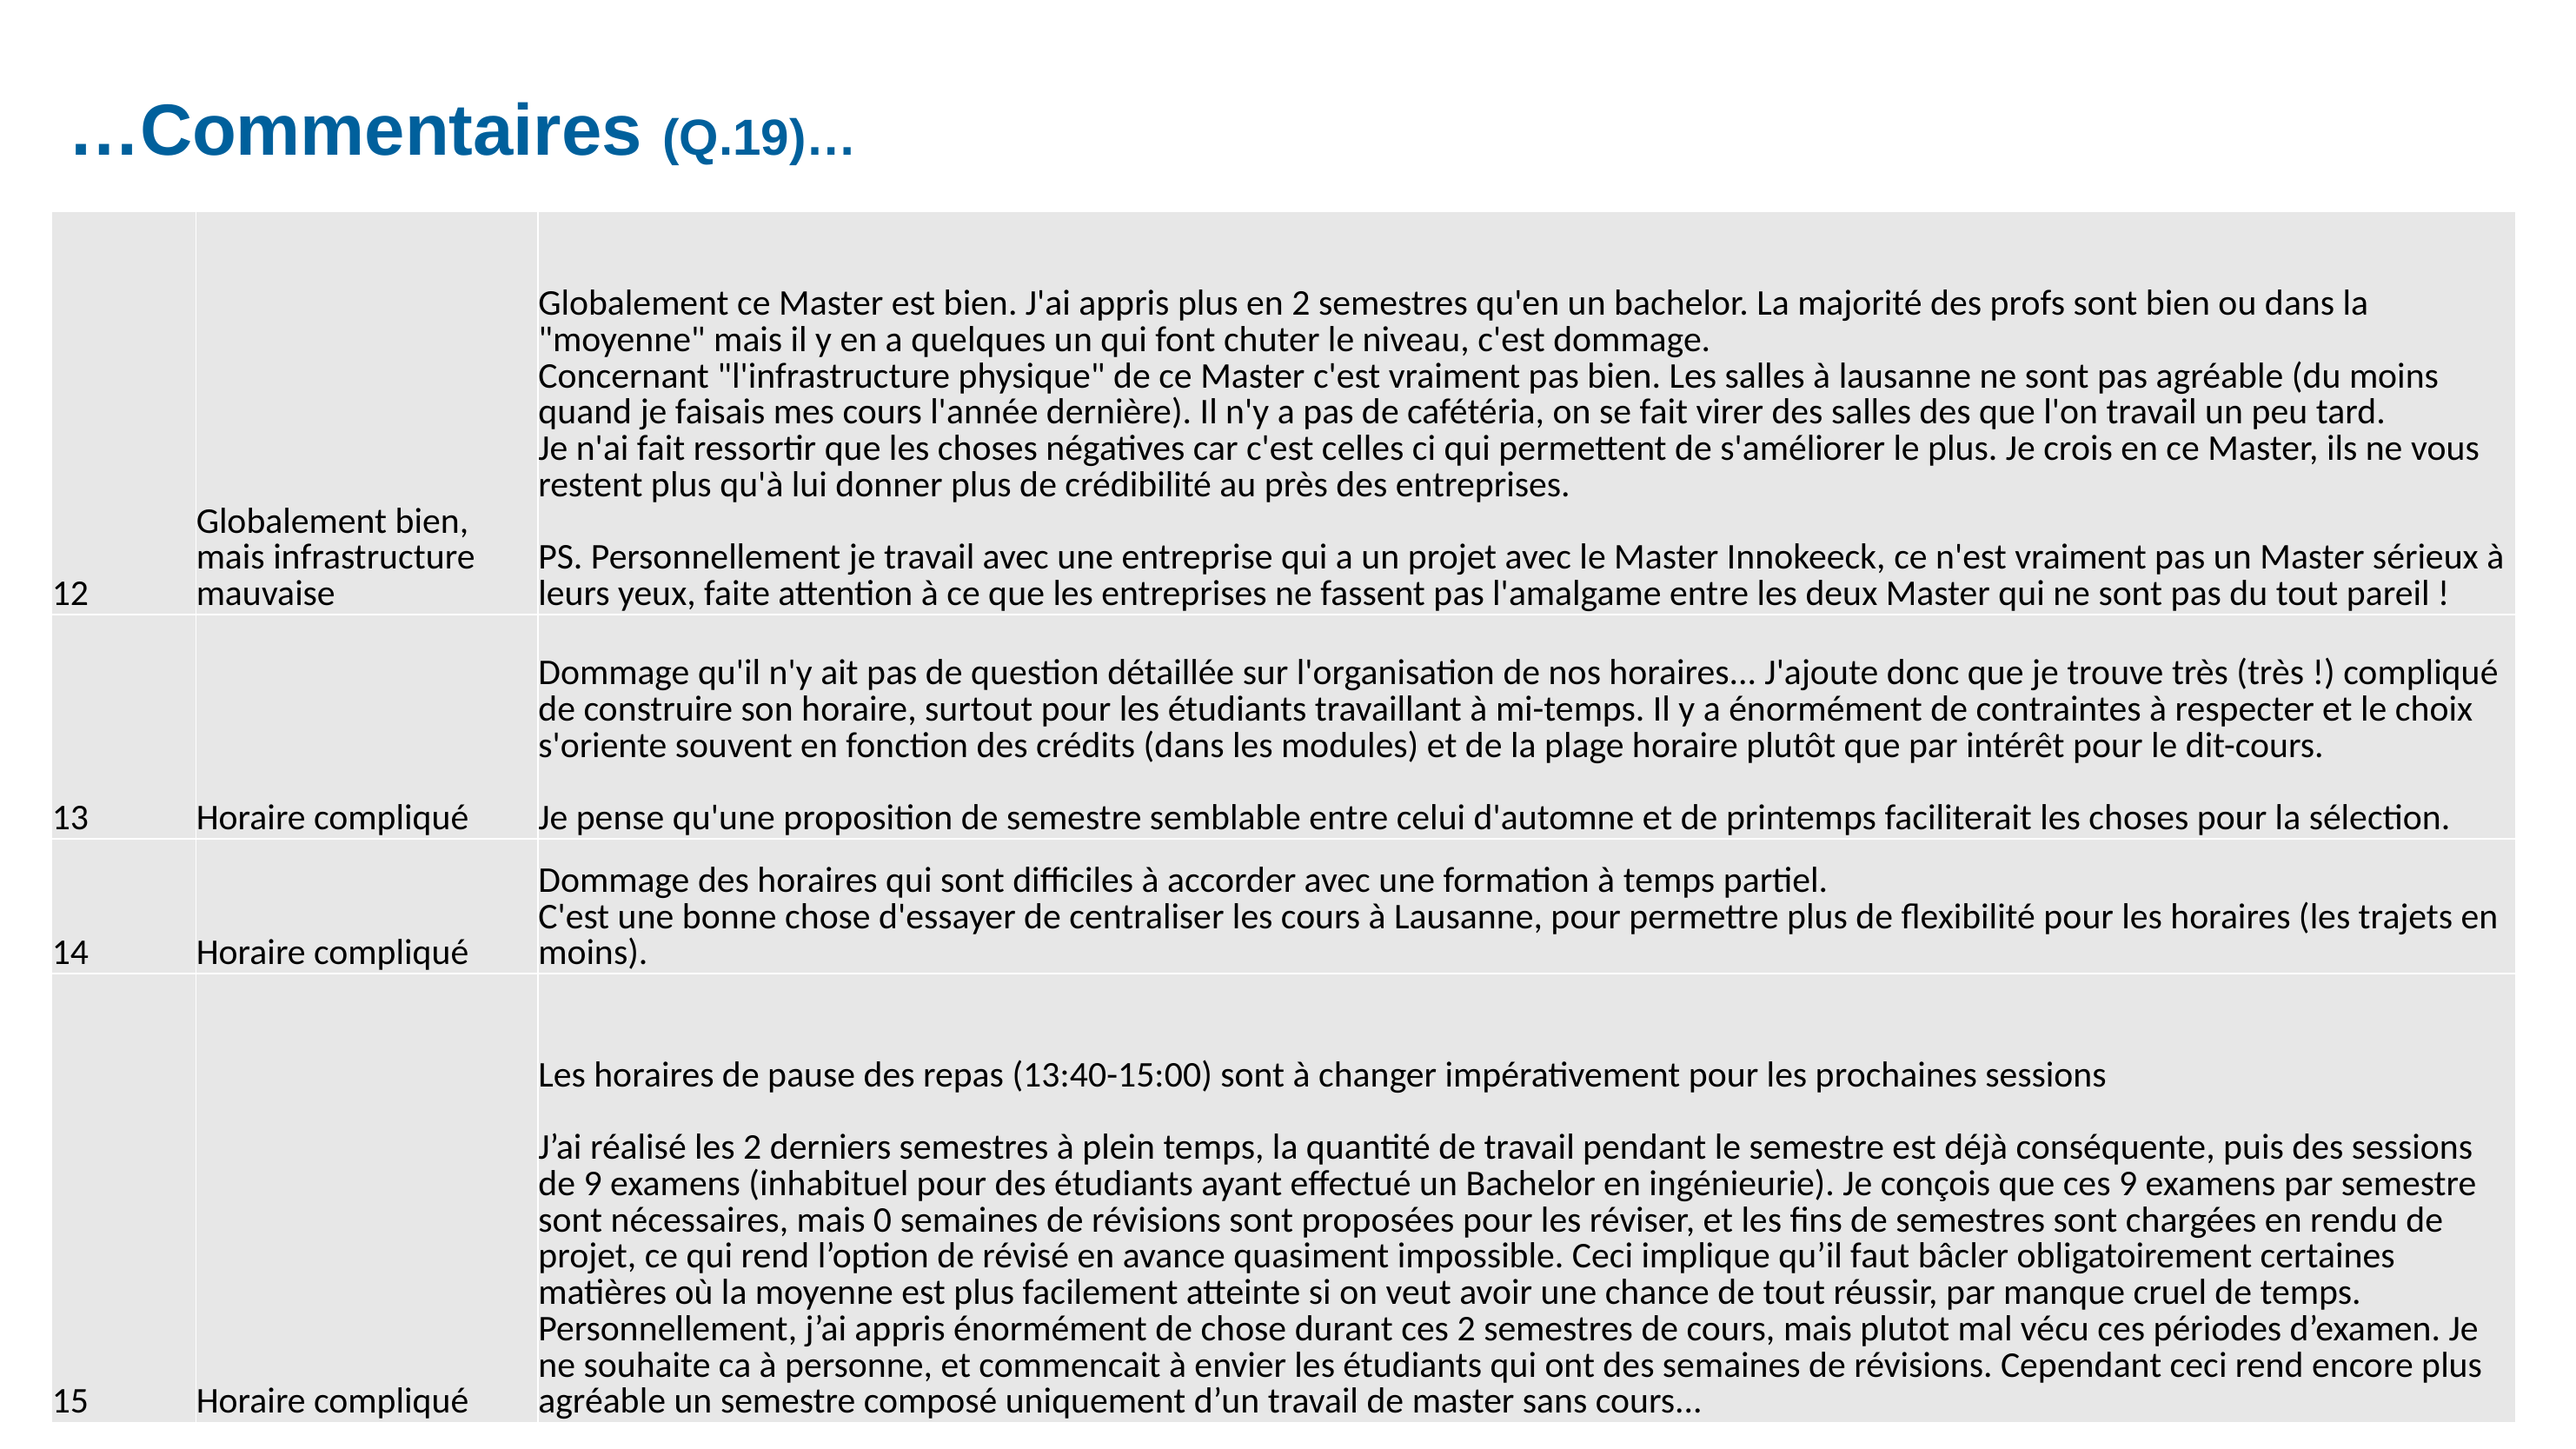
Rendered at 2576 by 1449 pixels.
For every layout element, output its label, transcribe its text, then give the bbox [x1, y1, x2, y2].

table_cell 15 [52, 974, 196, 1422]
table_cell 13 [52, 615, 196, 838]
table_cell Dommage qu'il n'y ait pas de question détaillée sur l'organisation de nos horaires... J'ajoute donc que je trouve très (très !) compliqué de construire son horaire, surtout pour les étudiants travaillant à mi-temps. Il y a énormément de contraintes à respecter et le choix s'oriente souvent en fonction des crédits (dans les modules) et de la plage horaire plutôt que par intérêt pour le dit-cours. Je pense qu'une proposition de semestre semblable entre celui d'automne et de printemps faciliterait les choses pour la sélection. [539, 615, 2515, 838]
table_cell Les horaires de pause des repas (13:40-15:00) sont à changer impérativement pour les prochaines sessions J’ai réalisé les 2 derniers semestres à plein temps, la quantité de travail pendant le semestre est déjà conséquente, puis des sessions de 9 examens (inhabituel pour des étudiants ayant effectué un Bachelor en ingénieurie). Je conçois que ces 9 examens par semestre sont nécessaires, mais 0 semaines de révisions sont proposées pour les réviser, et les fins de semestres sont chargées en rendu de projet, ce qui rend l’option de révisé en avance quasiment impossible. Ceci implique qu’il faut bâcler obligatoirement certaines matières où la moyenne est plus facilement atteinte si on veut avoir une chance de tout réussir, par manque cruel de temps. Personnellement, j’ai appris énormément de chose durant ces 2 semestres de cours, mais plutot mal vécu ces périodes d’examen. Je ne souhaite ca à personne, et commencait à envier les étudiants qui ont des semaines de révisions. Cependant ceci rend encore plus agréable un semestre composé uniquement d’un travail de master sans cours... [539, 974, 2515, 1422]
table_cell Dommage des horaires qui sont difficiles à accorder avec une formation à temps partiel. C'est une bonne chose d'essayer de centraliser les cours à Lausanne, pour permettre plus de flexibilité pour les horaires (les trajets en moins). [539, 840, 2515, 973]
table_header Globalement ce Master est bien. J'ai appris plus en 2 semestres qu'en un bachelor. La majorité des profs sont bien ou dans la "moyenne" mais il y en a quelques un qui font chuter le niveau, c'est dommage. Concernant "l'infrastructure physique" de ce Master c'est vraiment pas bien. Les salles à lausanne ne sont pas agréable (du moins quand je faisais mes cours l'année dernière). Il n'y a pas de cafétéria, on se fait virer des salles des que l'on travail un peu tard. Je n'ai fait ressortir que les choses négatives car c'est celles ci qui permettent de s'améliorer le plus. Je crois en ce Master, ils ne vous restent plus qu'à lui donner plus de crédibilité au près des entreprises. PS. Personnellement je travail avec une entreprise qui a un projet avec le Master Innokeeck, ce n'est vraiment pas un Master sérieux à leurs yeux, faite attention à ce que les entreprises ne fassent pas l'amalgame entre les deux Master qui ne sont pas du tout pareil ! [539, 212, 2515, 614]
table_cell Horaire compliqué [196, 615, 537, 838]
table_cell Horaire compliqué [196, 840, 537, 973]
table_cell 14 [52, 840, 196, 973]
table_cell Horaire compliqué [196, 974, 537, 1422]
table_header 12 [52, 212, 196, 614]
title …Commentaires (Q.19)… [55, 77, 2520, 175]
table_header Globalement bien, mais infrastructure mauvaise [196, 212, 537, 614]
